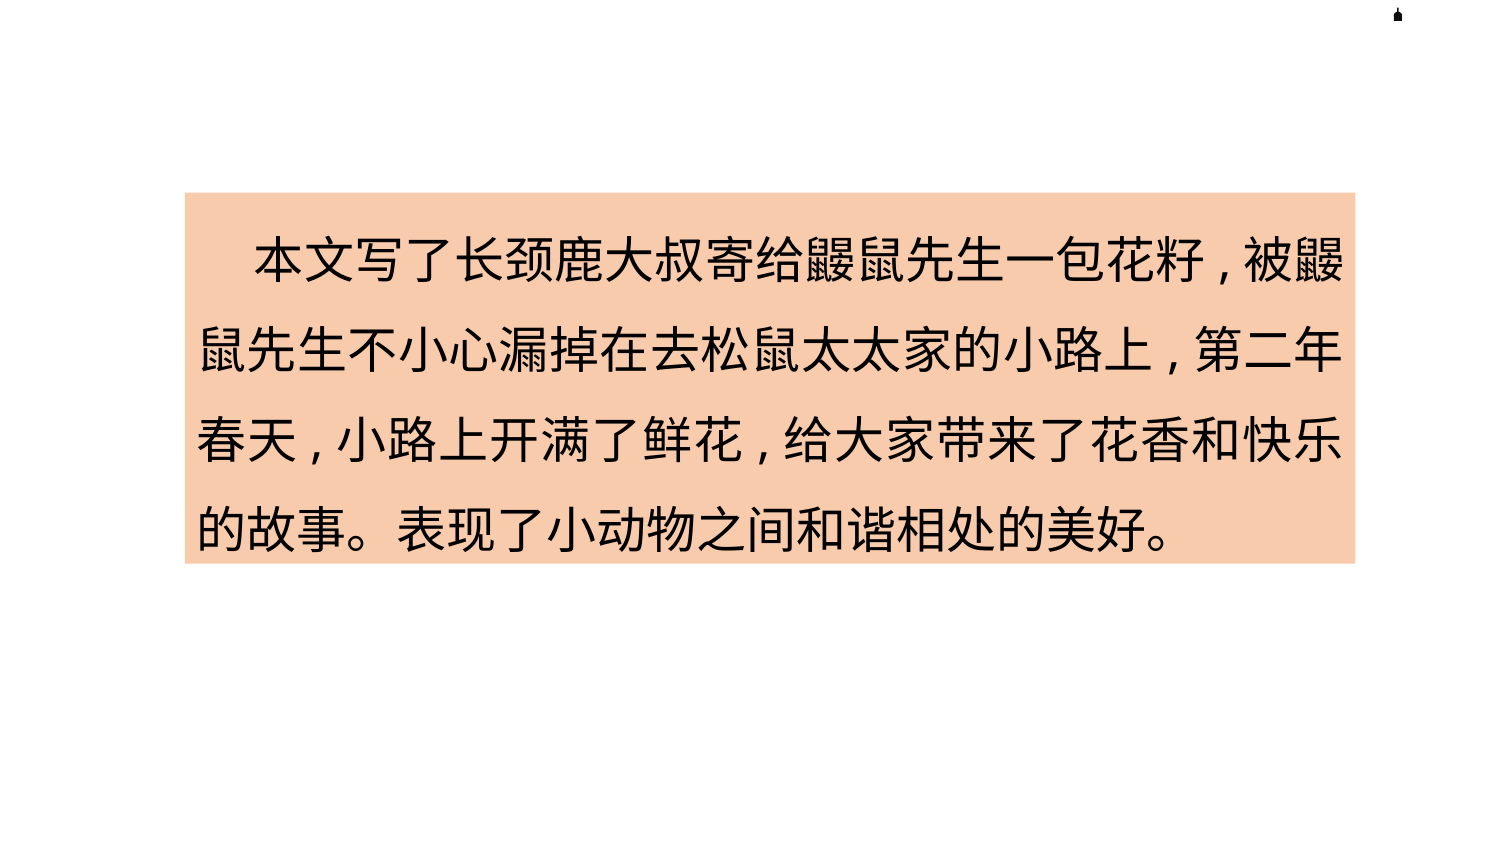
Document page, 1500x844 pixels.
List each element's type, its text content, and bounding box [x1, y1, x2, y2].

text_box 本文写了长颈鹿大叔寄给鼹鼠先生一包花籽,被鼹鼠先生不小心漏掉在去松鼠太太家的小路上,第二年春天,小路上开满了鲜花,给大家带来了花香和快乐的故事。表现了小动物之间和谐相处的美好。 [184, 192, 1356, 564]
